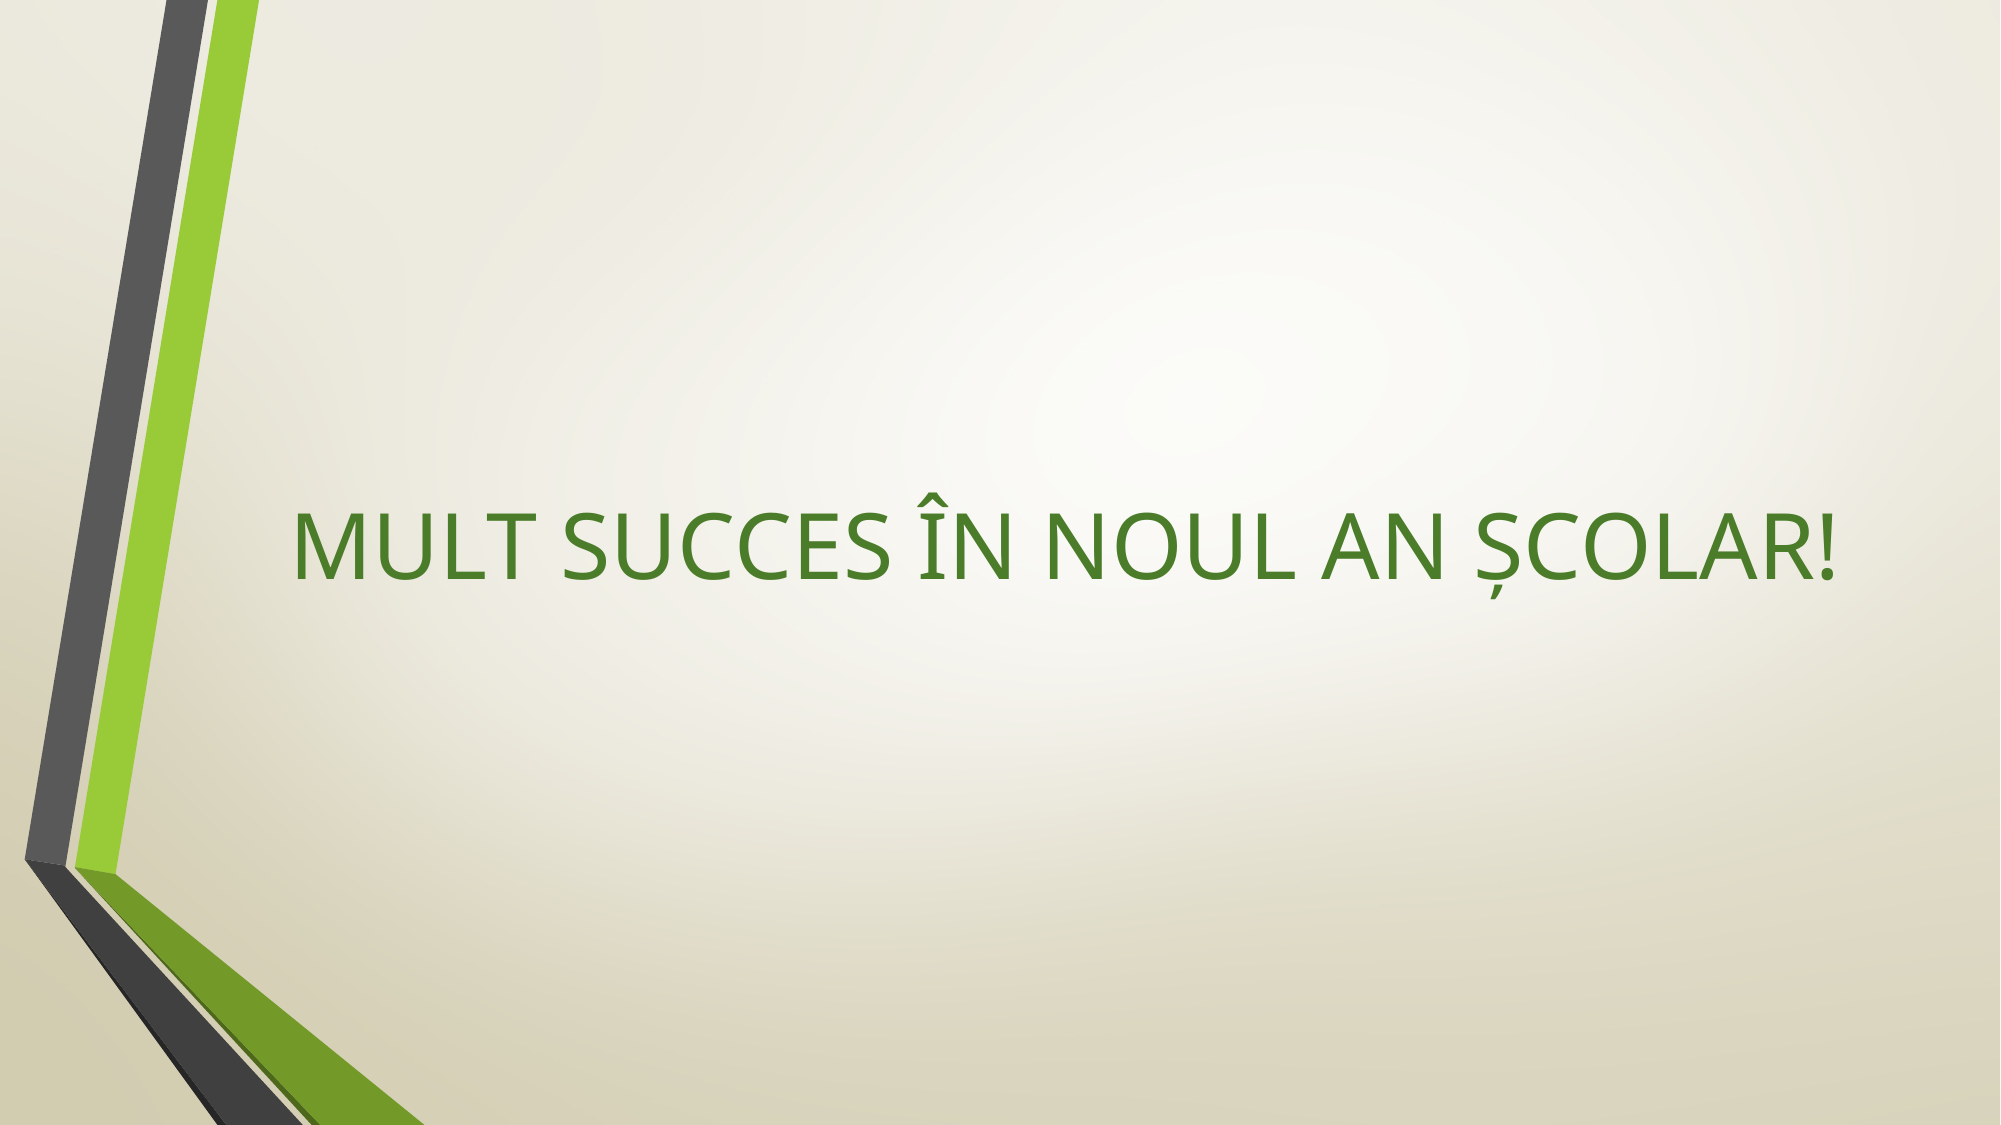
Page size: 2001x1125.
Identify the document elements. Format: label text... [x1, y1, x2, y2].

title MULT SUCCES ÎN NOUL AN ȘCOLAR! [243, 112, 1887, 974]
